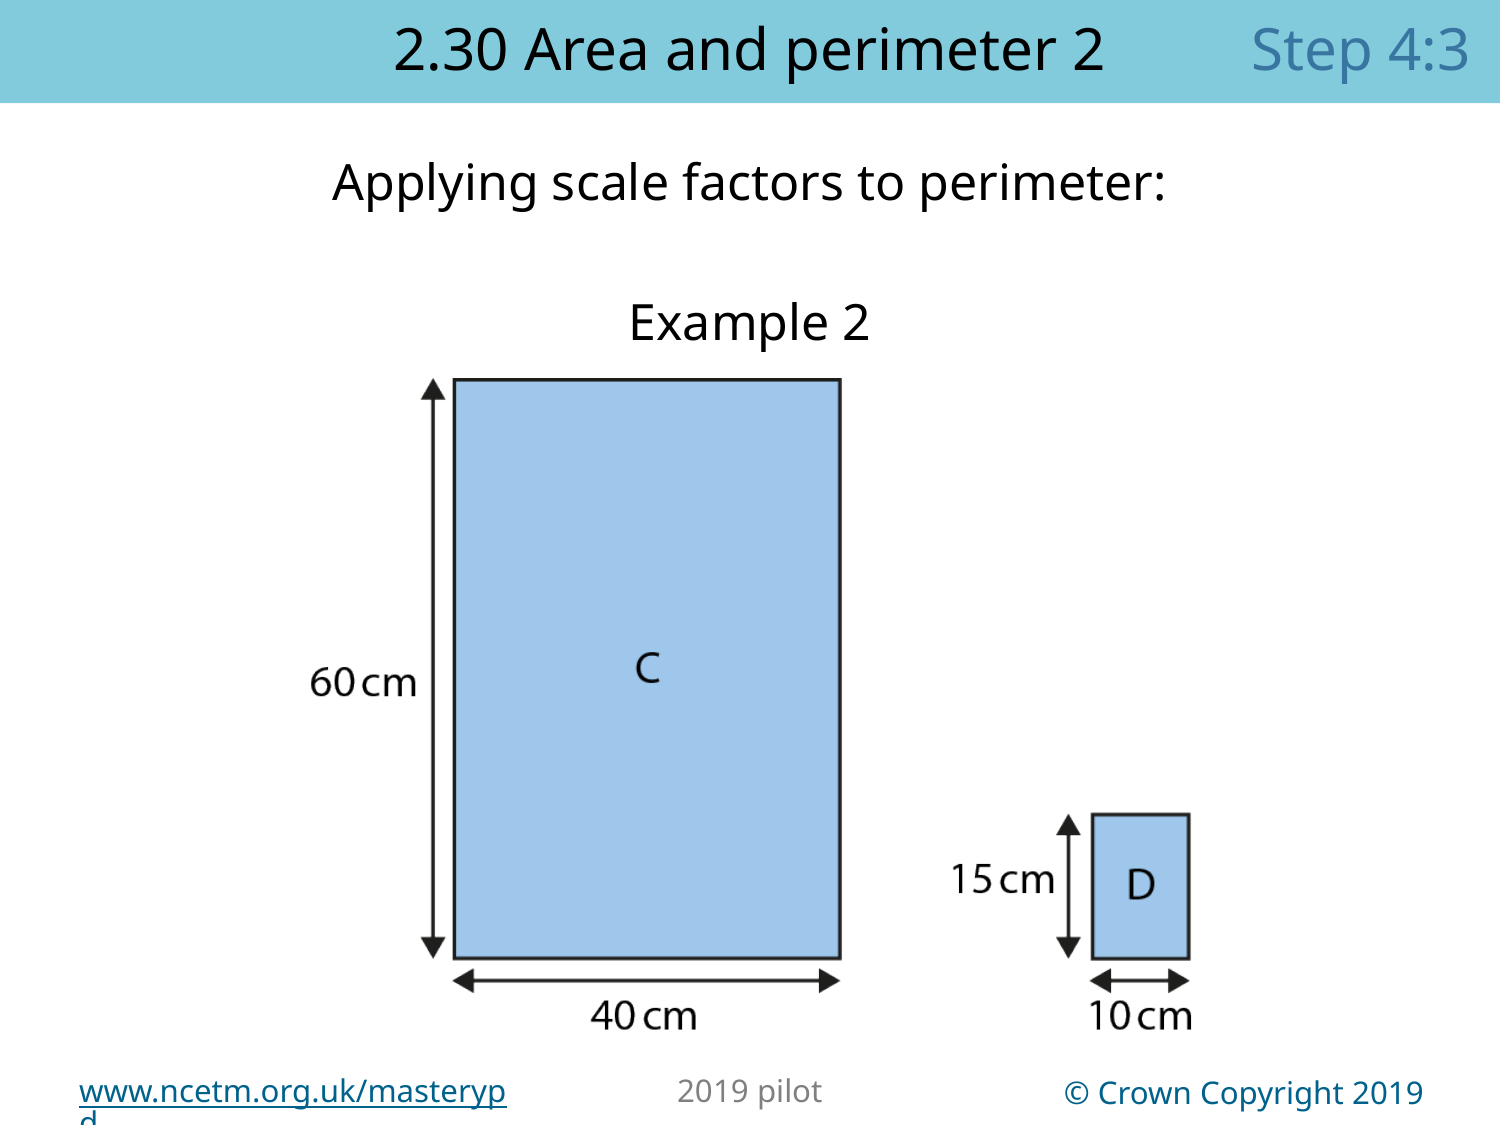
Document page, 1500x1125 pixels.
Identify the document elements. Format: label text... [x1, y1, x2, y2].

picture [246, 378, 1254, 1041]
list Step 4:3 [0, 0, 1500, 104]
text_box Example 2 [45, 282, 1455, 358]
text_box Applying scale factors to perimeter: [45, 143, 1455, 218]
